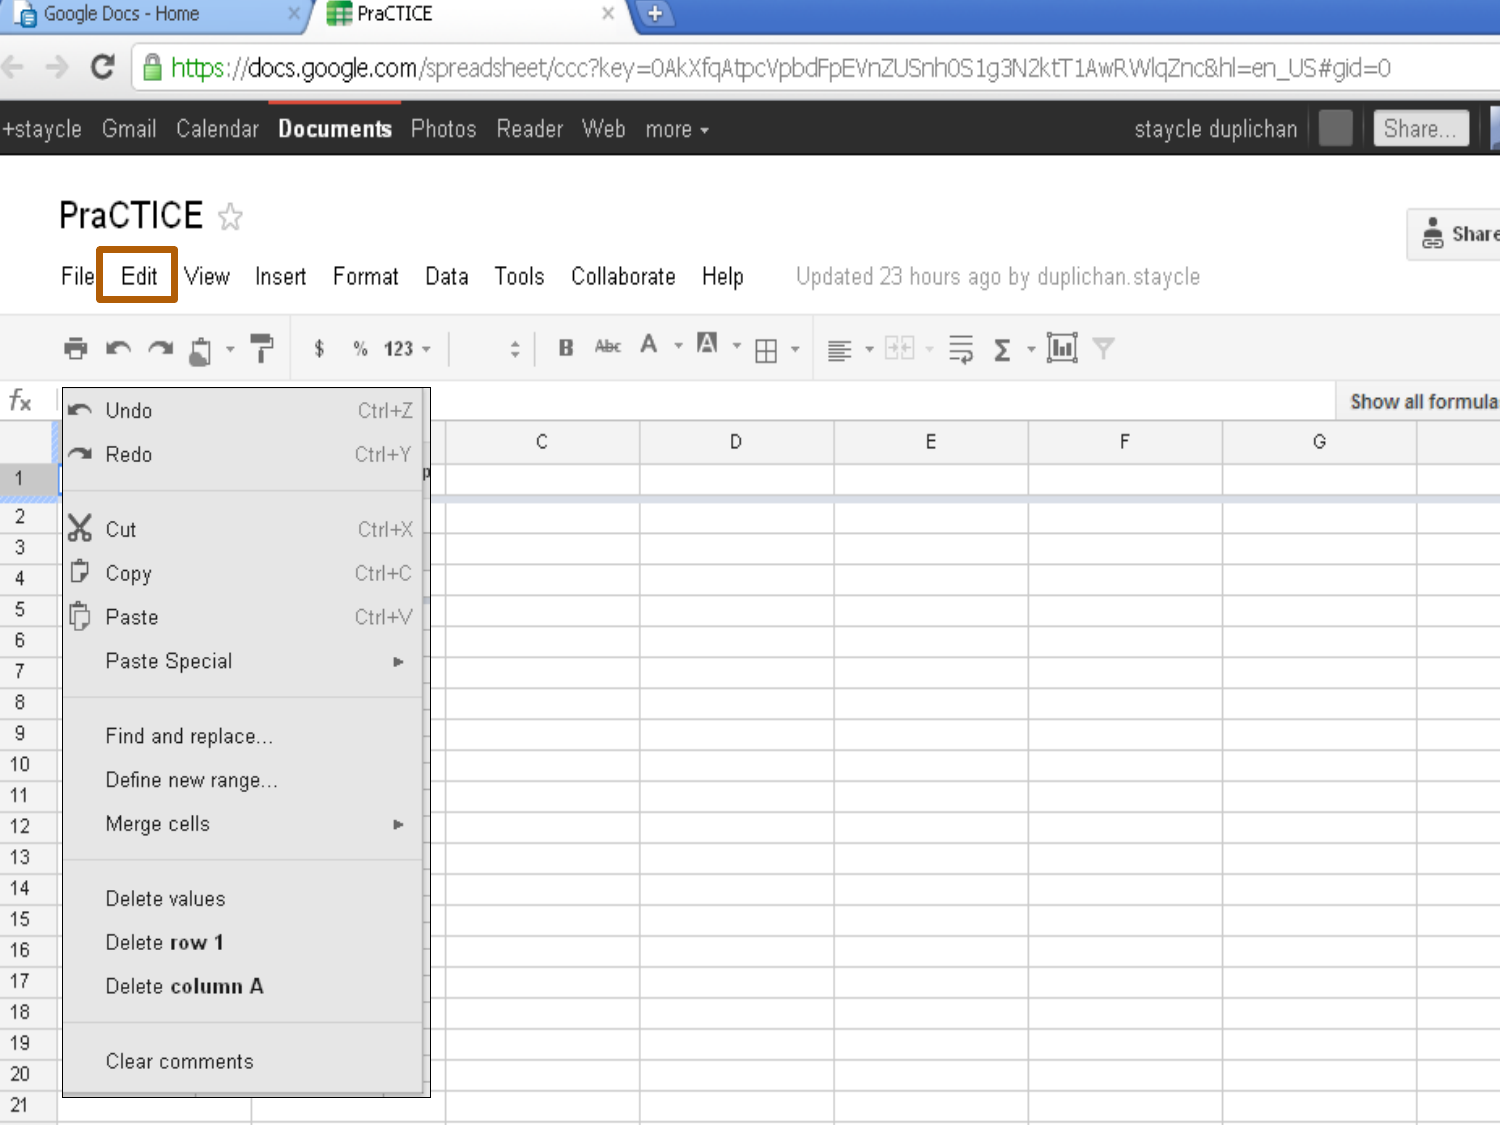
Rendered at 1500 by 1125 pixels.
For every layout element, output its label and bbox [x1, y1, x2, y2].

picture [62, 387, 430, 1098]
list [0, 0, 1500, 1125]
